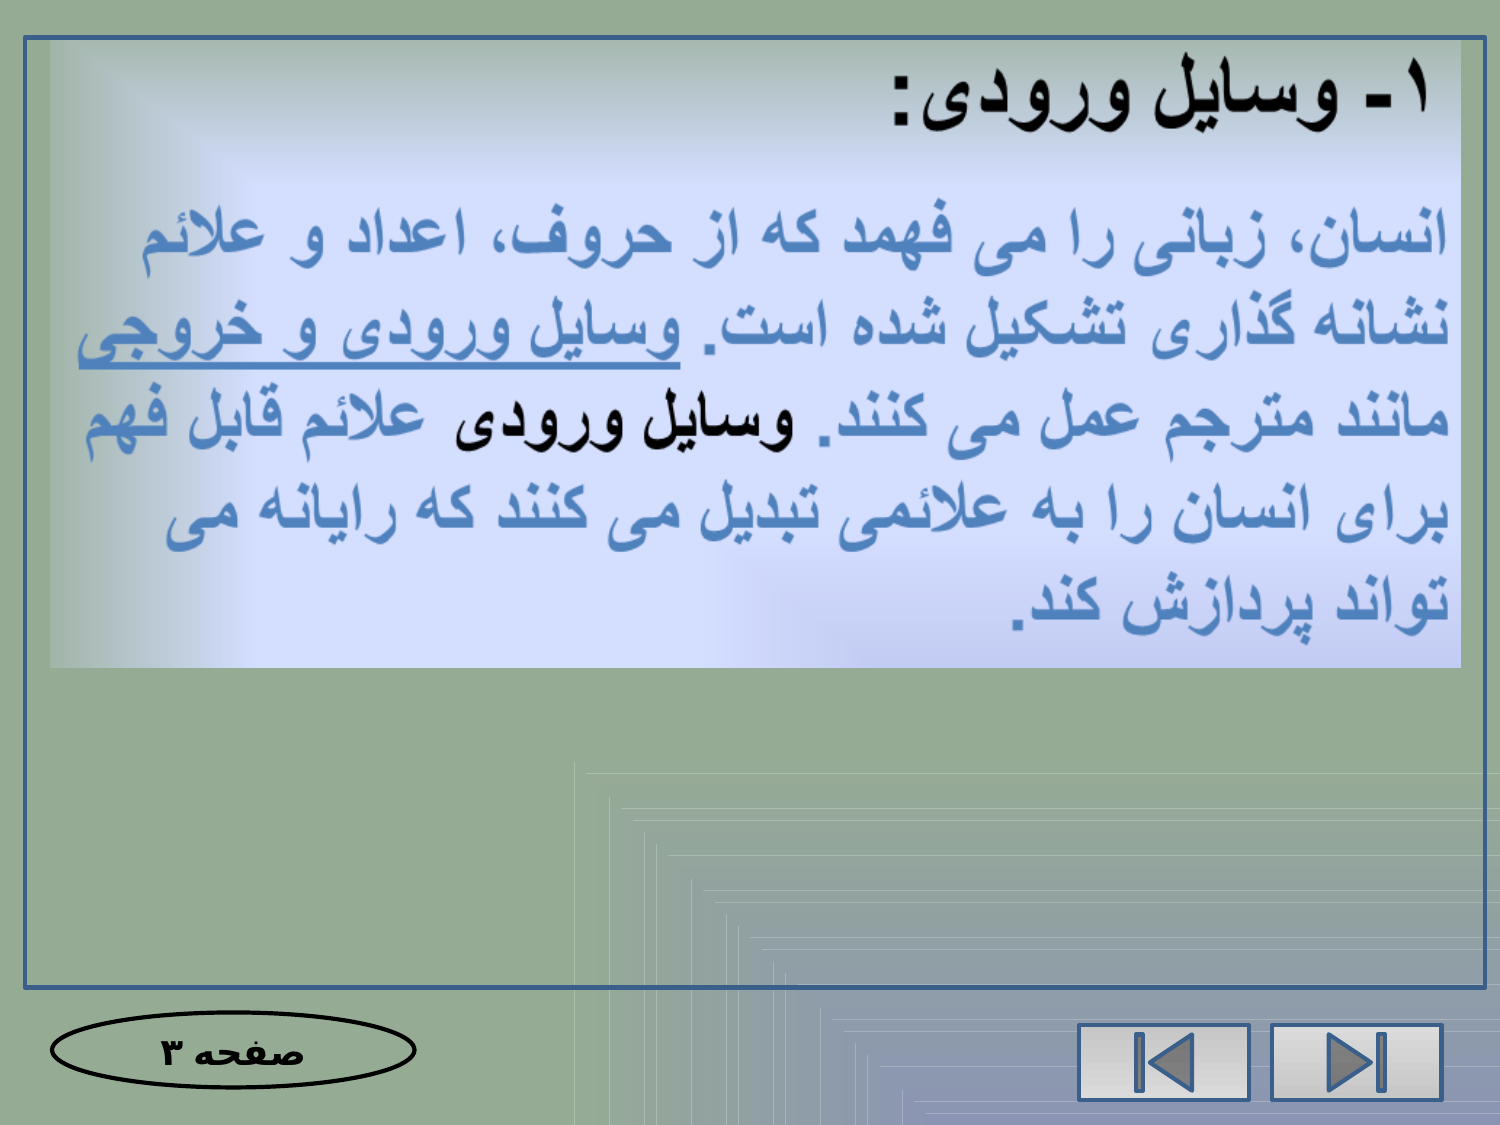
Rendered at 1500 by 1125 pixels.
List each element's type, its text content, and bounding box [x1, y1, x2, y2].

text_box صفحه ۳ [49, 1010, 417, 1090]
text_box [1077, 1023, 1251, 1102]
picture [49, 40, 1461, 668]
text_box [1270, 1023, 1444, 1102]
text_box [23, 35, 1487, 990]
